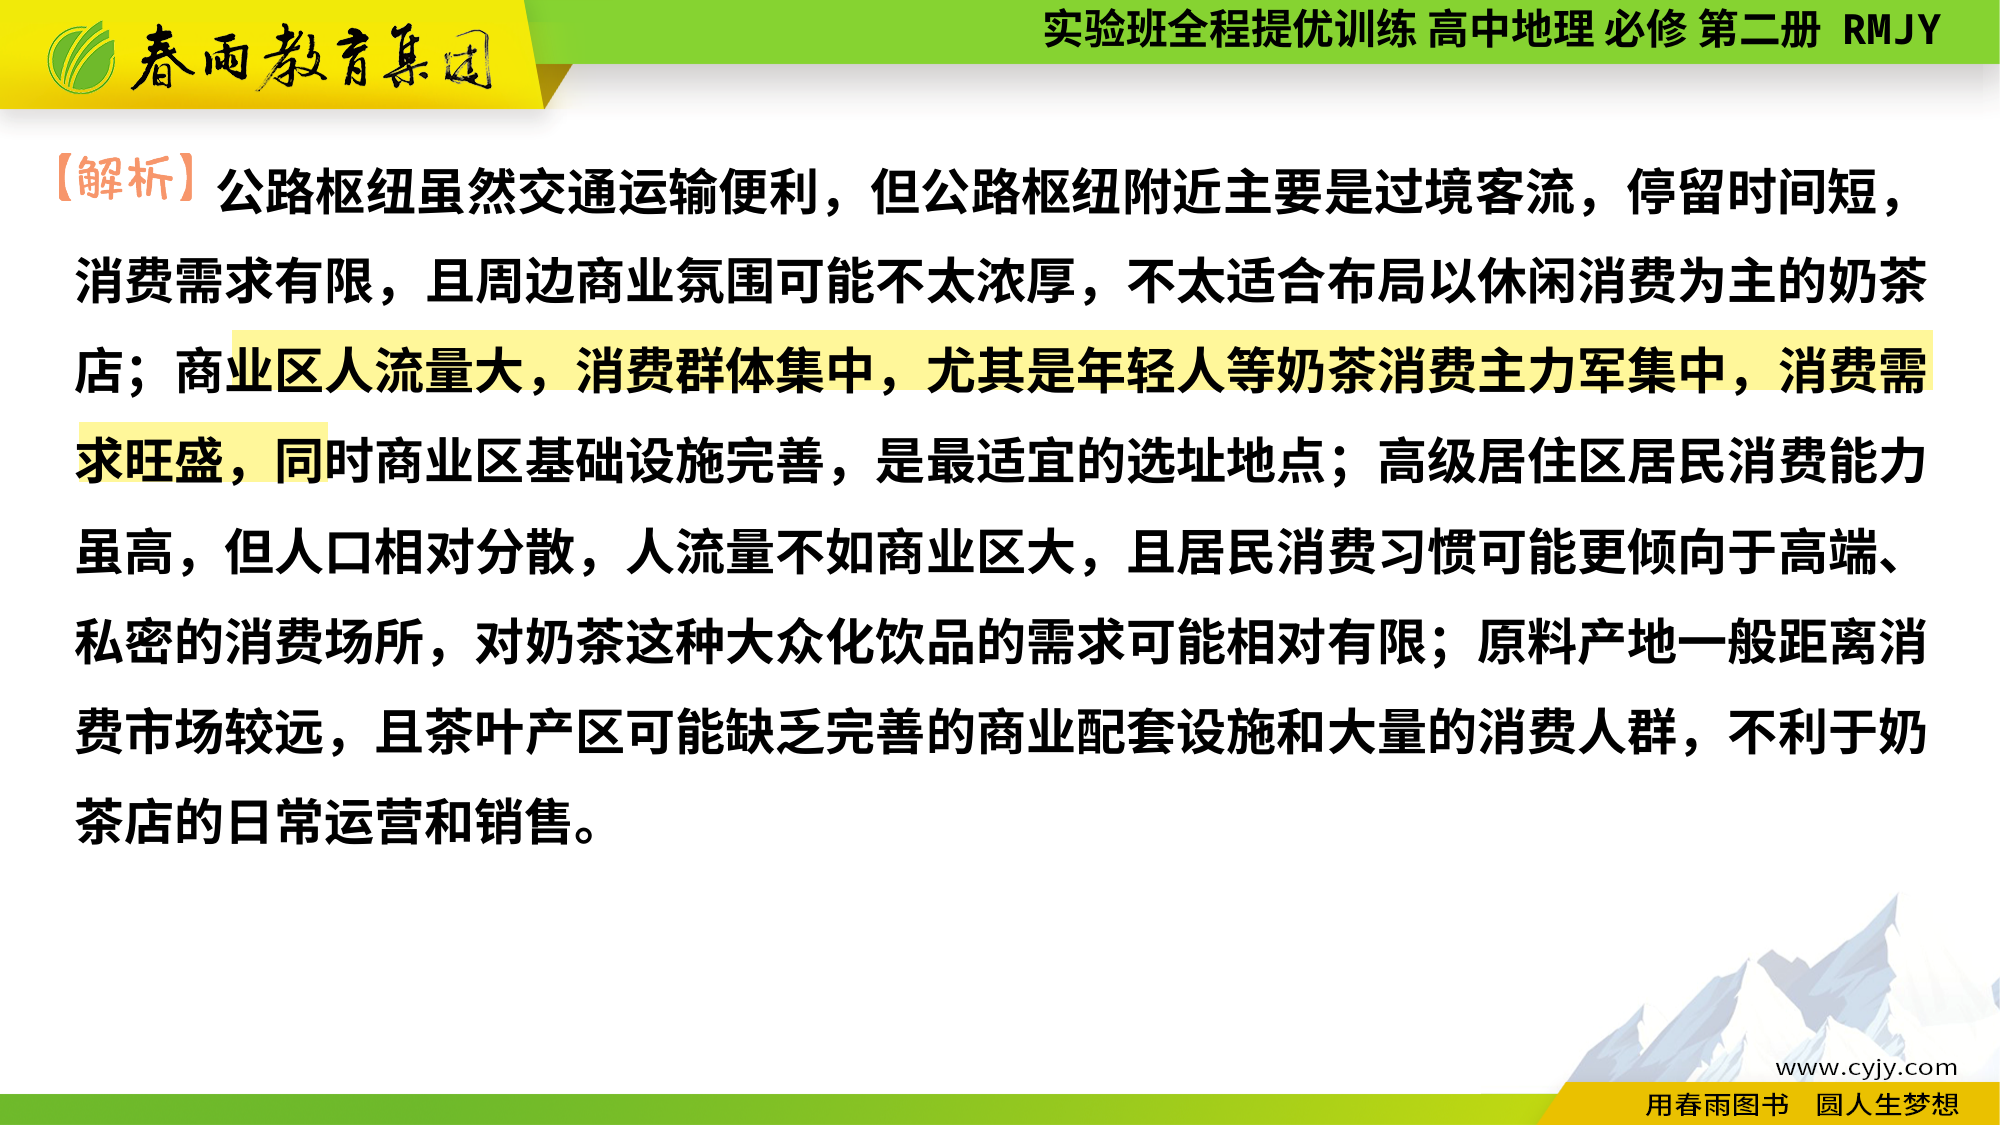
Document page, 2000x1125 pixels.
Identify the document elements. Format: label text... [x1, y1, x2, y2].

picture [0, 0, 2000, 1125]
list 公路枢纽虽然交通运输便利，但公路枢纽附近主要是过境客流，停留时间短，消费需求有限，且周边商业氛围可能不太浓厚，不太适合布局以休闲消费为主的奶茶店；商业区人流量大，消费群体集中，尤其是年轻人等奶茶消费主力军集中，消费需求旺盛，同时商业区基础设施完善，是最适宜的选址地点；高级居住区居民消费能力虽高，但人口相对分散，人流量不如商业区大，且居民消费习惯可能更倾向于高端、私密的消费场所，对奶茶这种大众化饮品的需求可能相对有限；原料产地一般距离消费市场较远，且茶叶产区可能缺乏完善的商业配套设施和大量的消费人群，不利于奶茶店的日常运营和销售。 [59, 122, 1944, 865]
